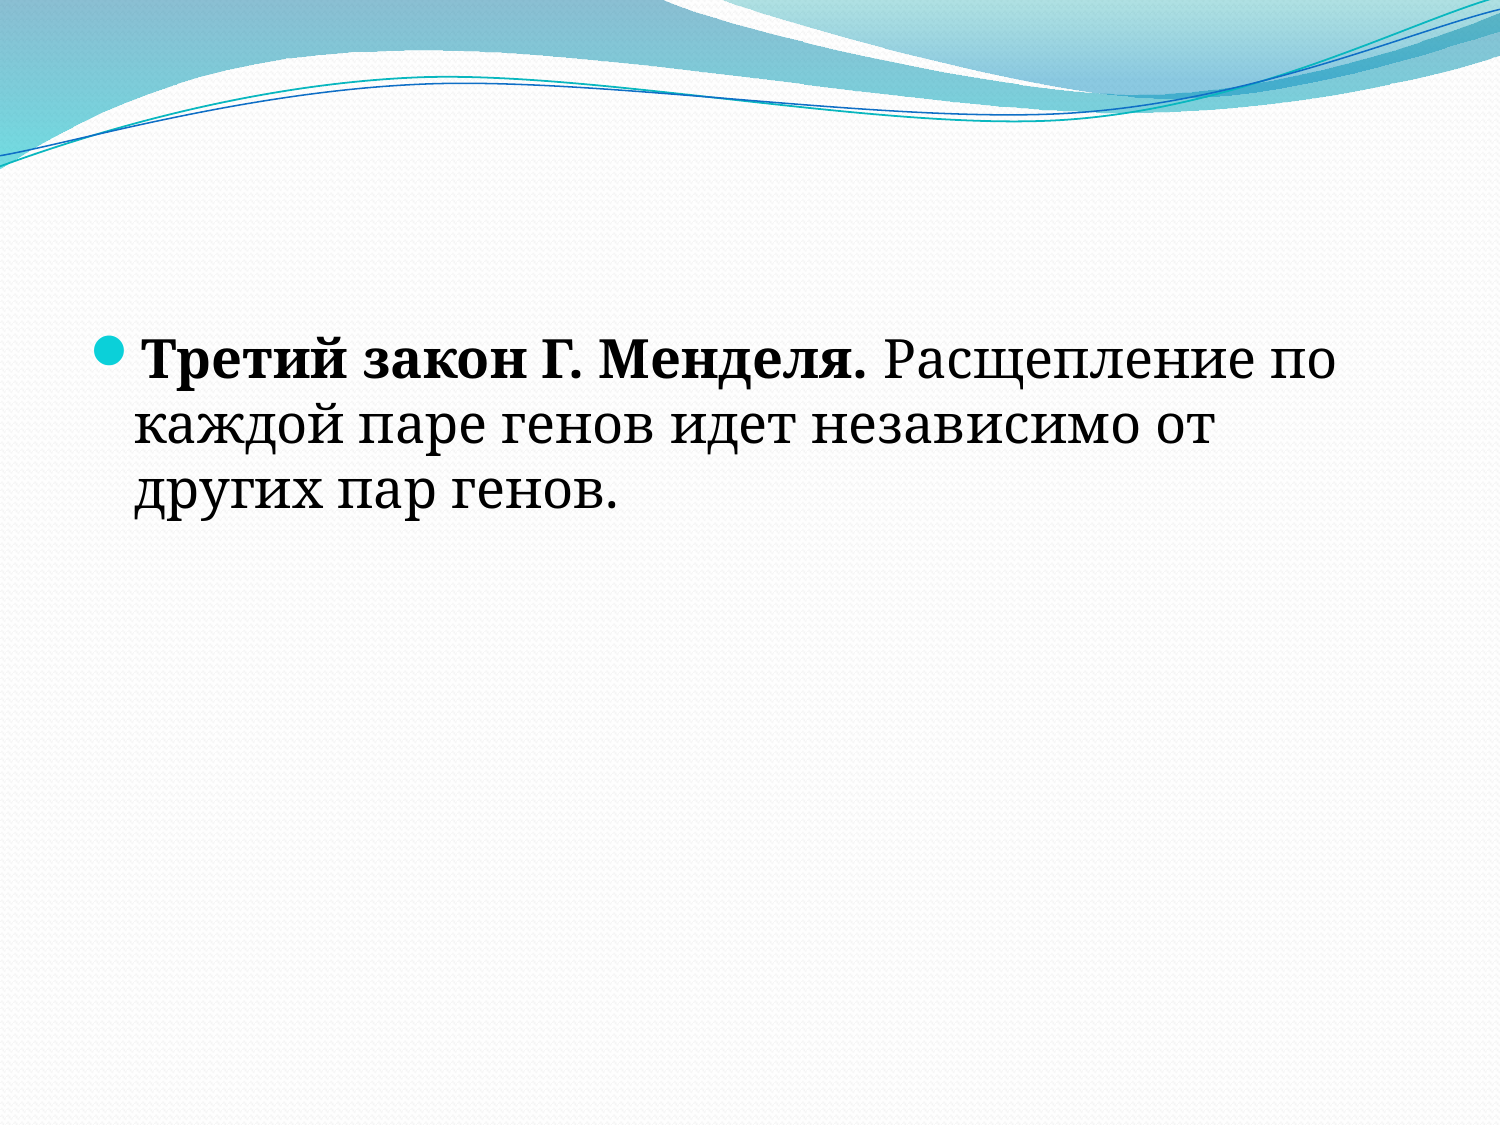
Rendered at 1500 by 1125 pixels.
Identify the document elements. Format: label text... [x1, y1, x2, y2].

list Третий закон Г. Менделя. Расщепление по каждой паре генов идет независимо от других пар генов. [75, 317, 1425, 1038]
